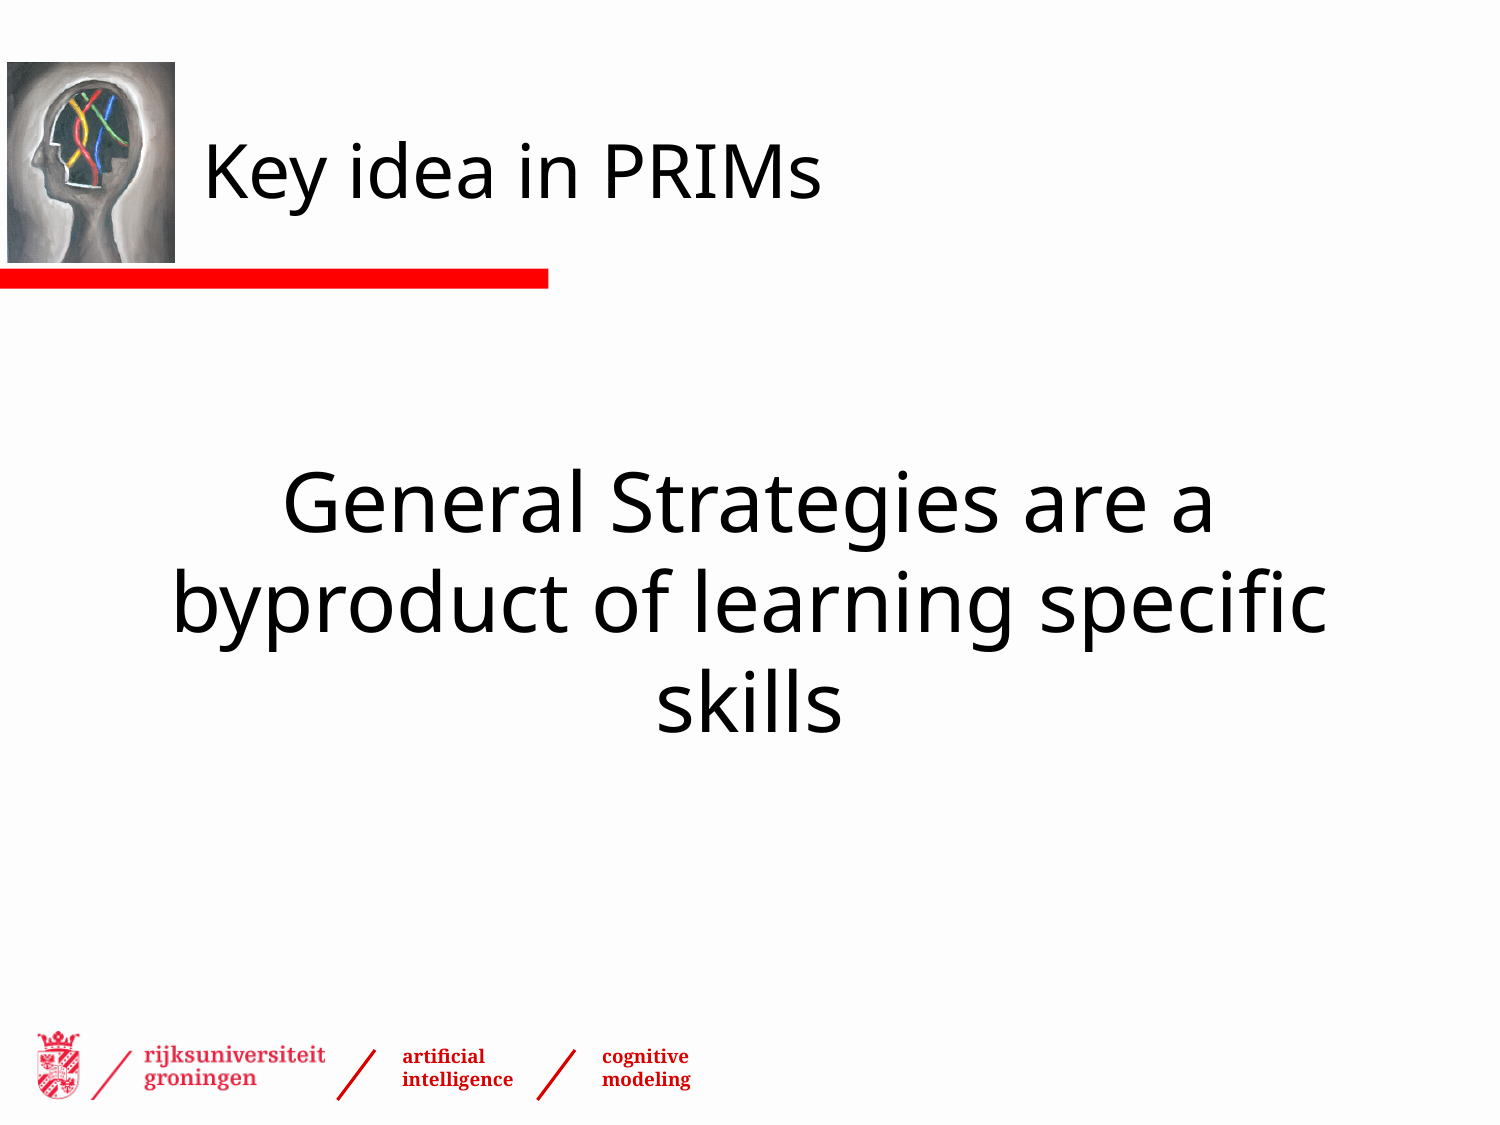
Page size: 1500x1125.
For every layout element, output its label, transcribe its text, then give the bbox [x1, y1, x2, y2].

title Key idea in PRIMs [187, 74, 1463, 263]
list General Strategies are a byproduct of learning specific skills [112, 324, 1388, 1001]
picture [7, 62, 175, 263]
